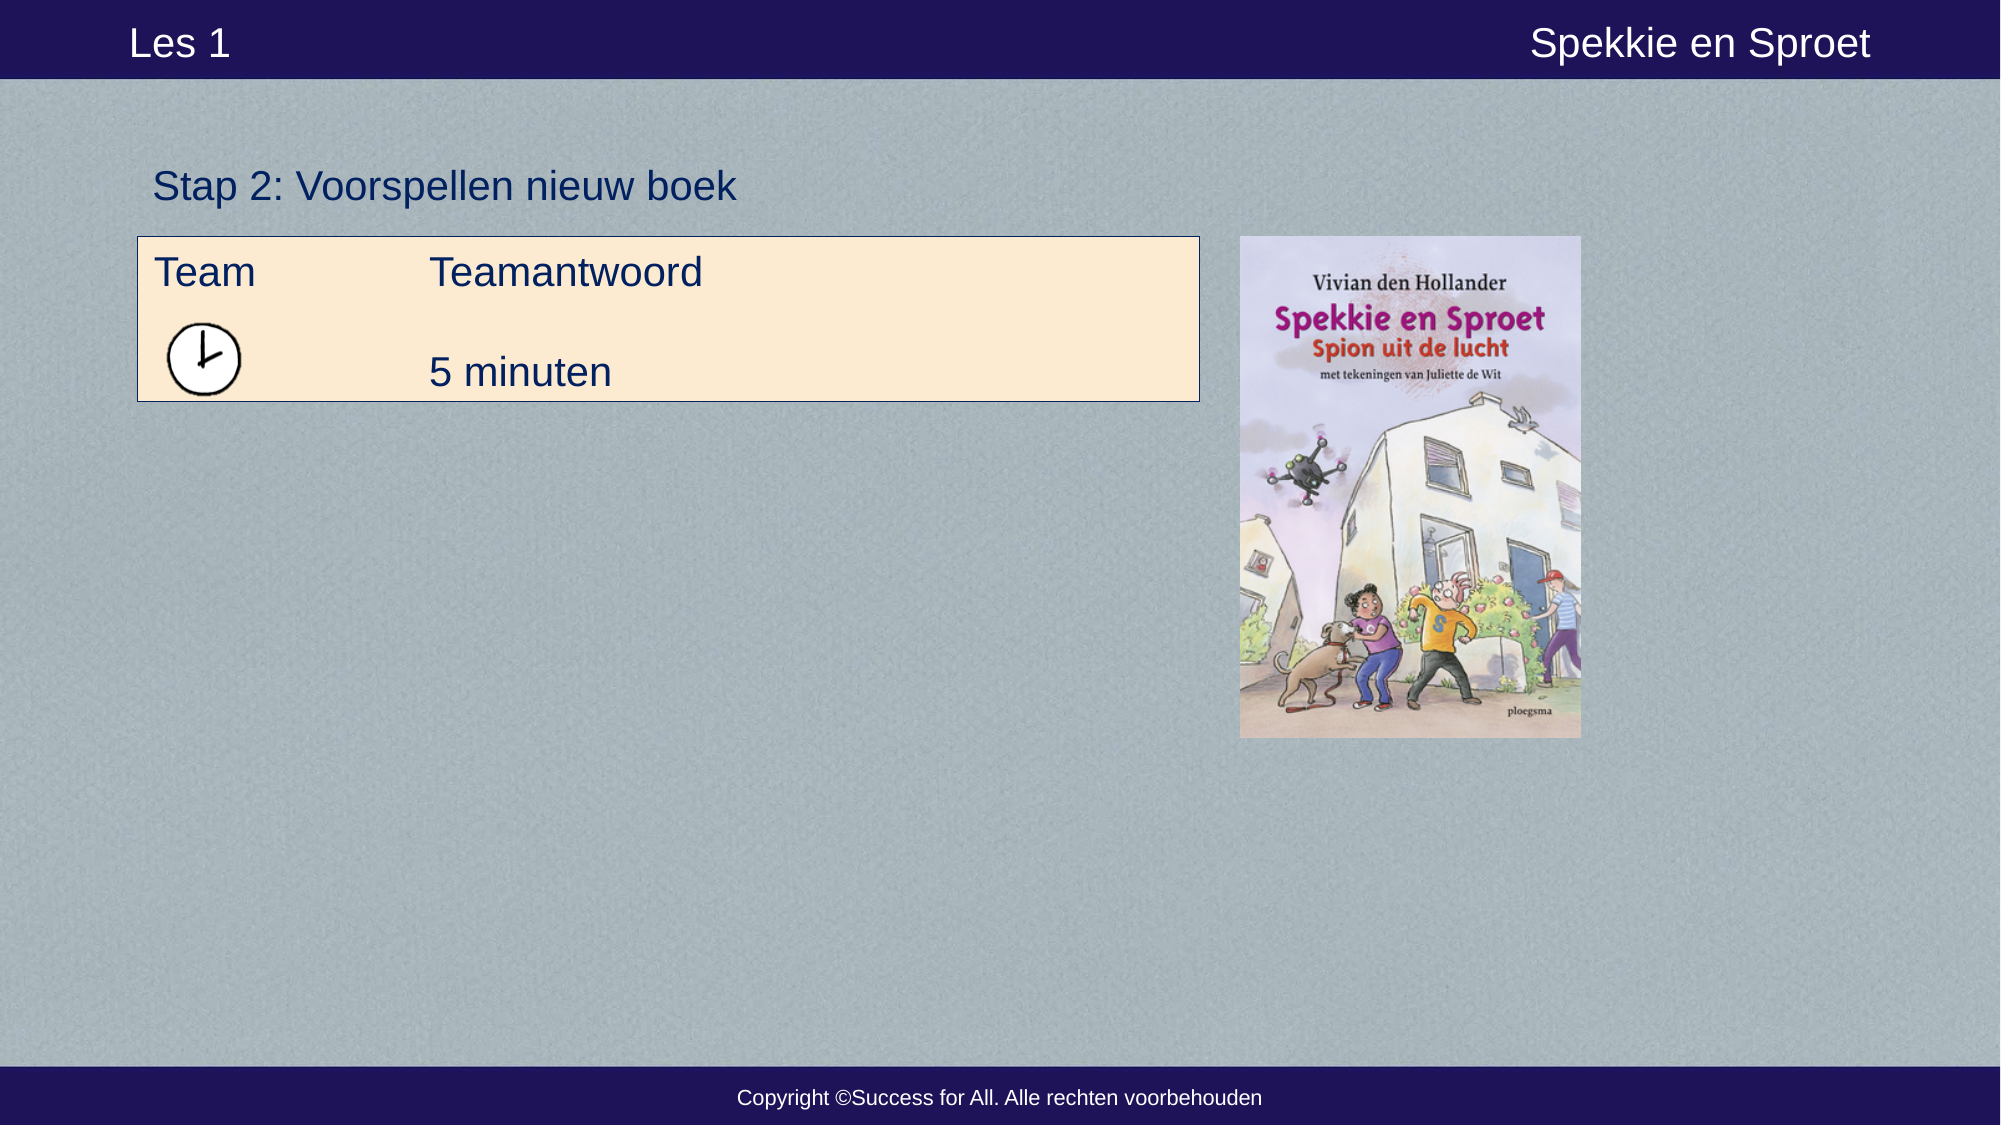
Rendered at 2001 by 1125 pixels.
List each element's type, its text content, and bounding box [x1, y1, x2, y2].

text_box Stap 2: Voorspellen nieuw boek [137, 151, 1659, 216]
text_box Les 1 [114, 8, 354, 73]
picture [0, 0, 2001, 1125]
text_box Team Teamantwoord 5 minuten [137, 236, 1200, 402]
text_box Copyright ©Success for All. Alle rechten voorbehouden [0, 1076, 2000, 1125]
text_box Spekkie en Sproet [999, 8, 1886, 73]
